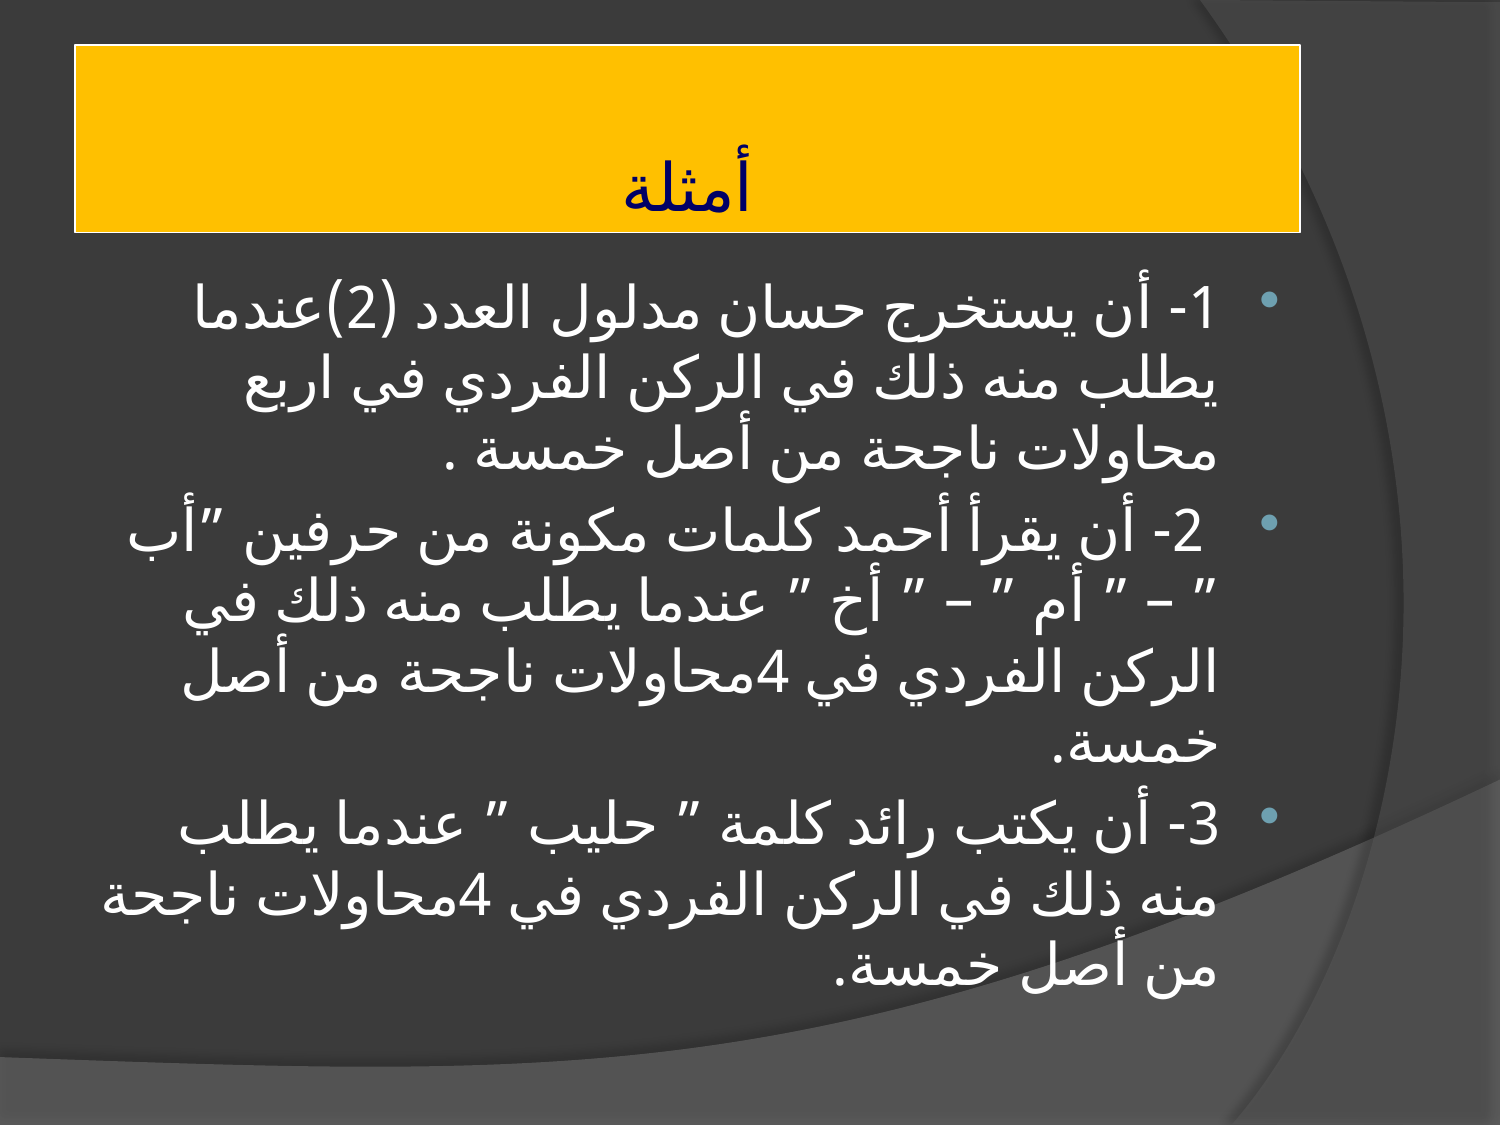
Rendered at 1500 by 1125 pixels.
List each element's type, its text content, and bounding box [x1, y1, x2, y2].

title أمثلة [75, 45, 1300, 233]
list 1- أن يستخرج حسان مدلول العدد (2)عندما يطلب منه ذلك في الركن الفردي في اربع محاولات ناجحة من أصل خمسة . 2- أن يقرأ أحمد كلمات مكونة من حرفين ”أب ” – ” أم ” – ” أخ ” عندما يطلب منه ذلك في الركن الفردي في 4محاولات ناجحة من أصل خمسة. 3- أن يكتب رائد كلمة ” حليب ” عندما يطلب منه ذلك في الركن الفردي في 4محاولات ناجحة من أصل خمسة. [75, 262, 1300, 1005]
